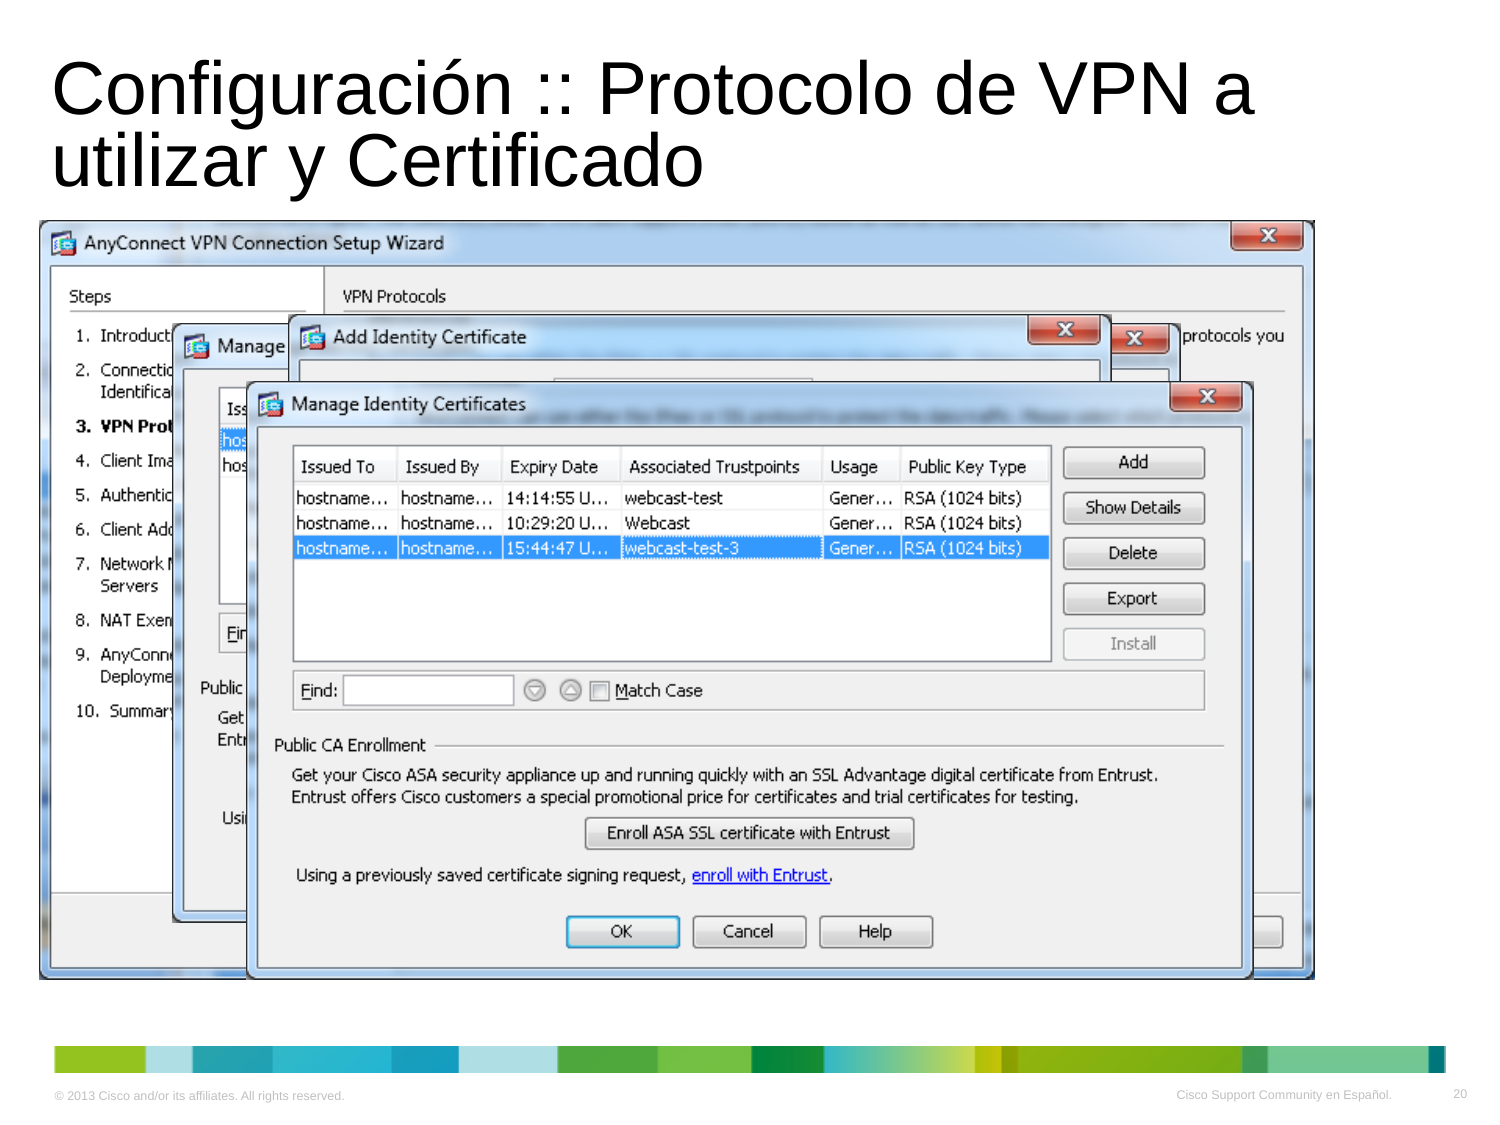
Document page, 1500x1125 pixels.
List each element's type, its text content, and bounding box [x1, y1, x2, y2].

picture [39, 220, 1315, 981]
picture [54, 1046, 1446, 1073]
title Configuración :: Protocolo de VPN a utilizar y Certificado [37, 70, 1447, 209]
